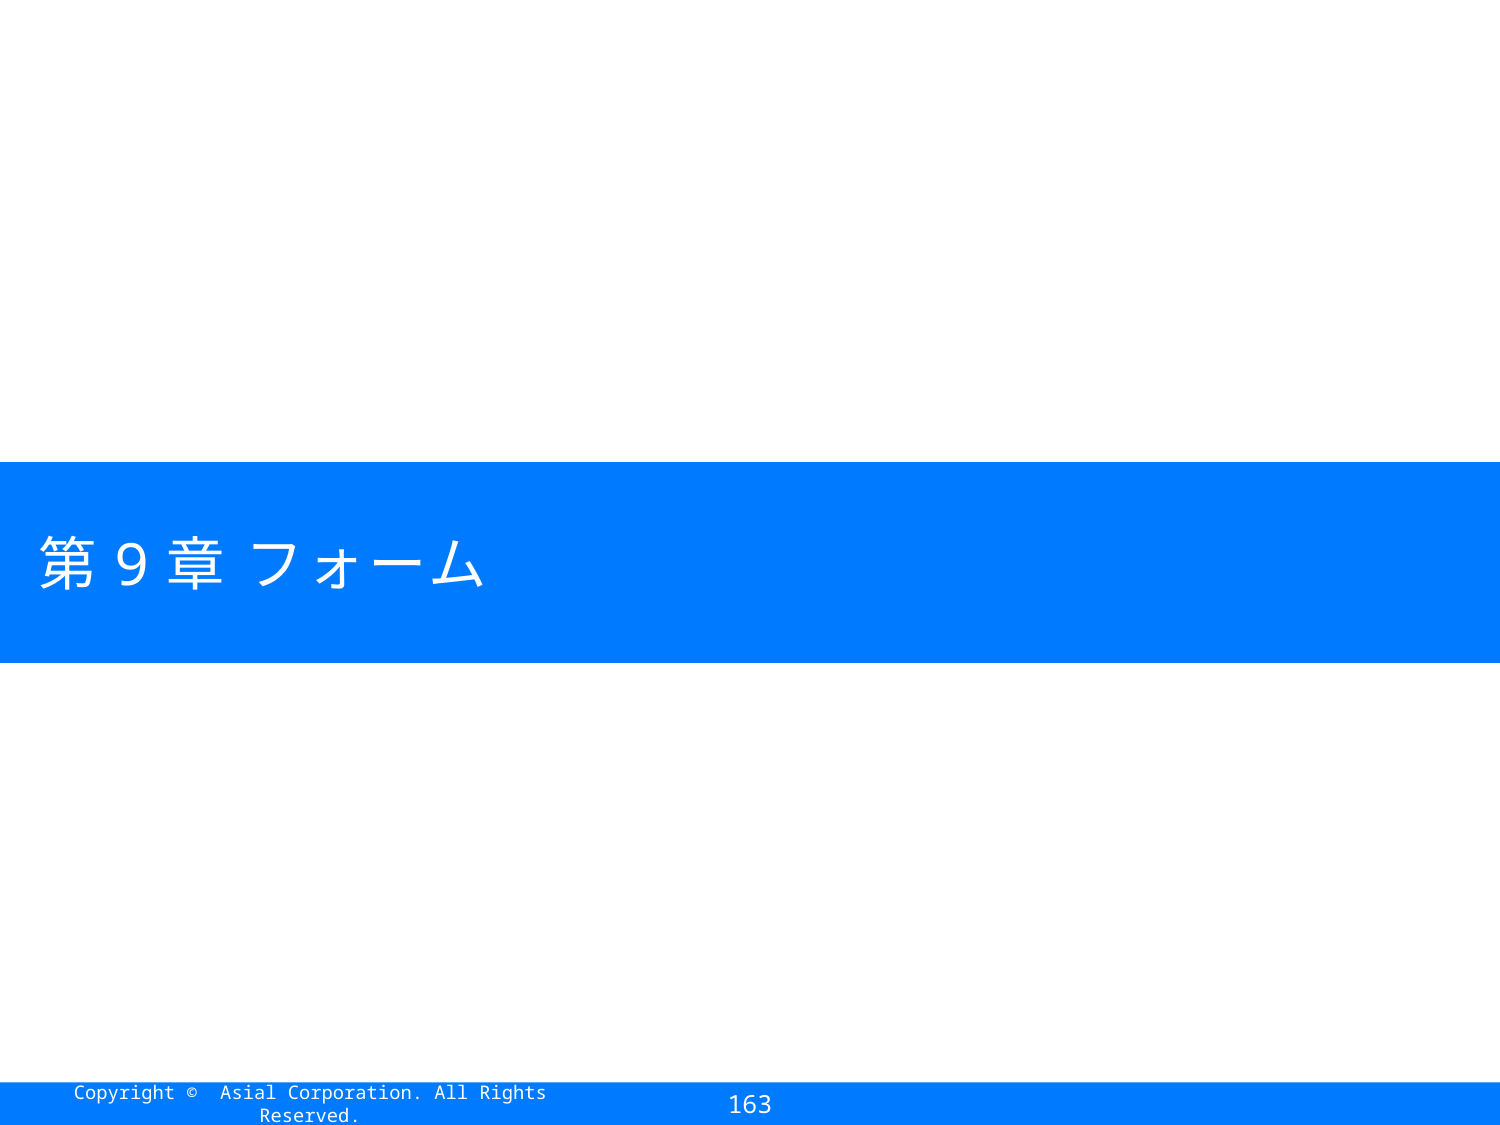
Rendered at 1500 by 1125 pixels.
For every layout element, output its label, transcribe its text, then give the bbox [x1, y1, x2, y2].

slide_number 163 [581, 1075, 919, 1125]
title 第9章 フォーム [23, 462, 1500, 663]
